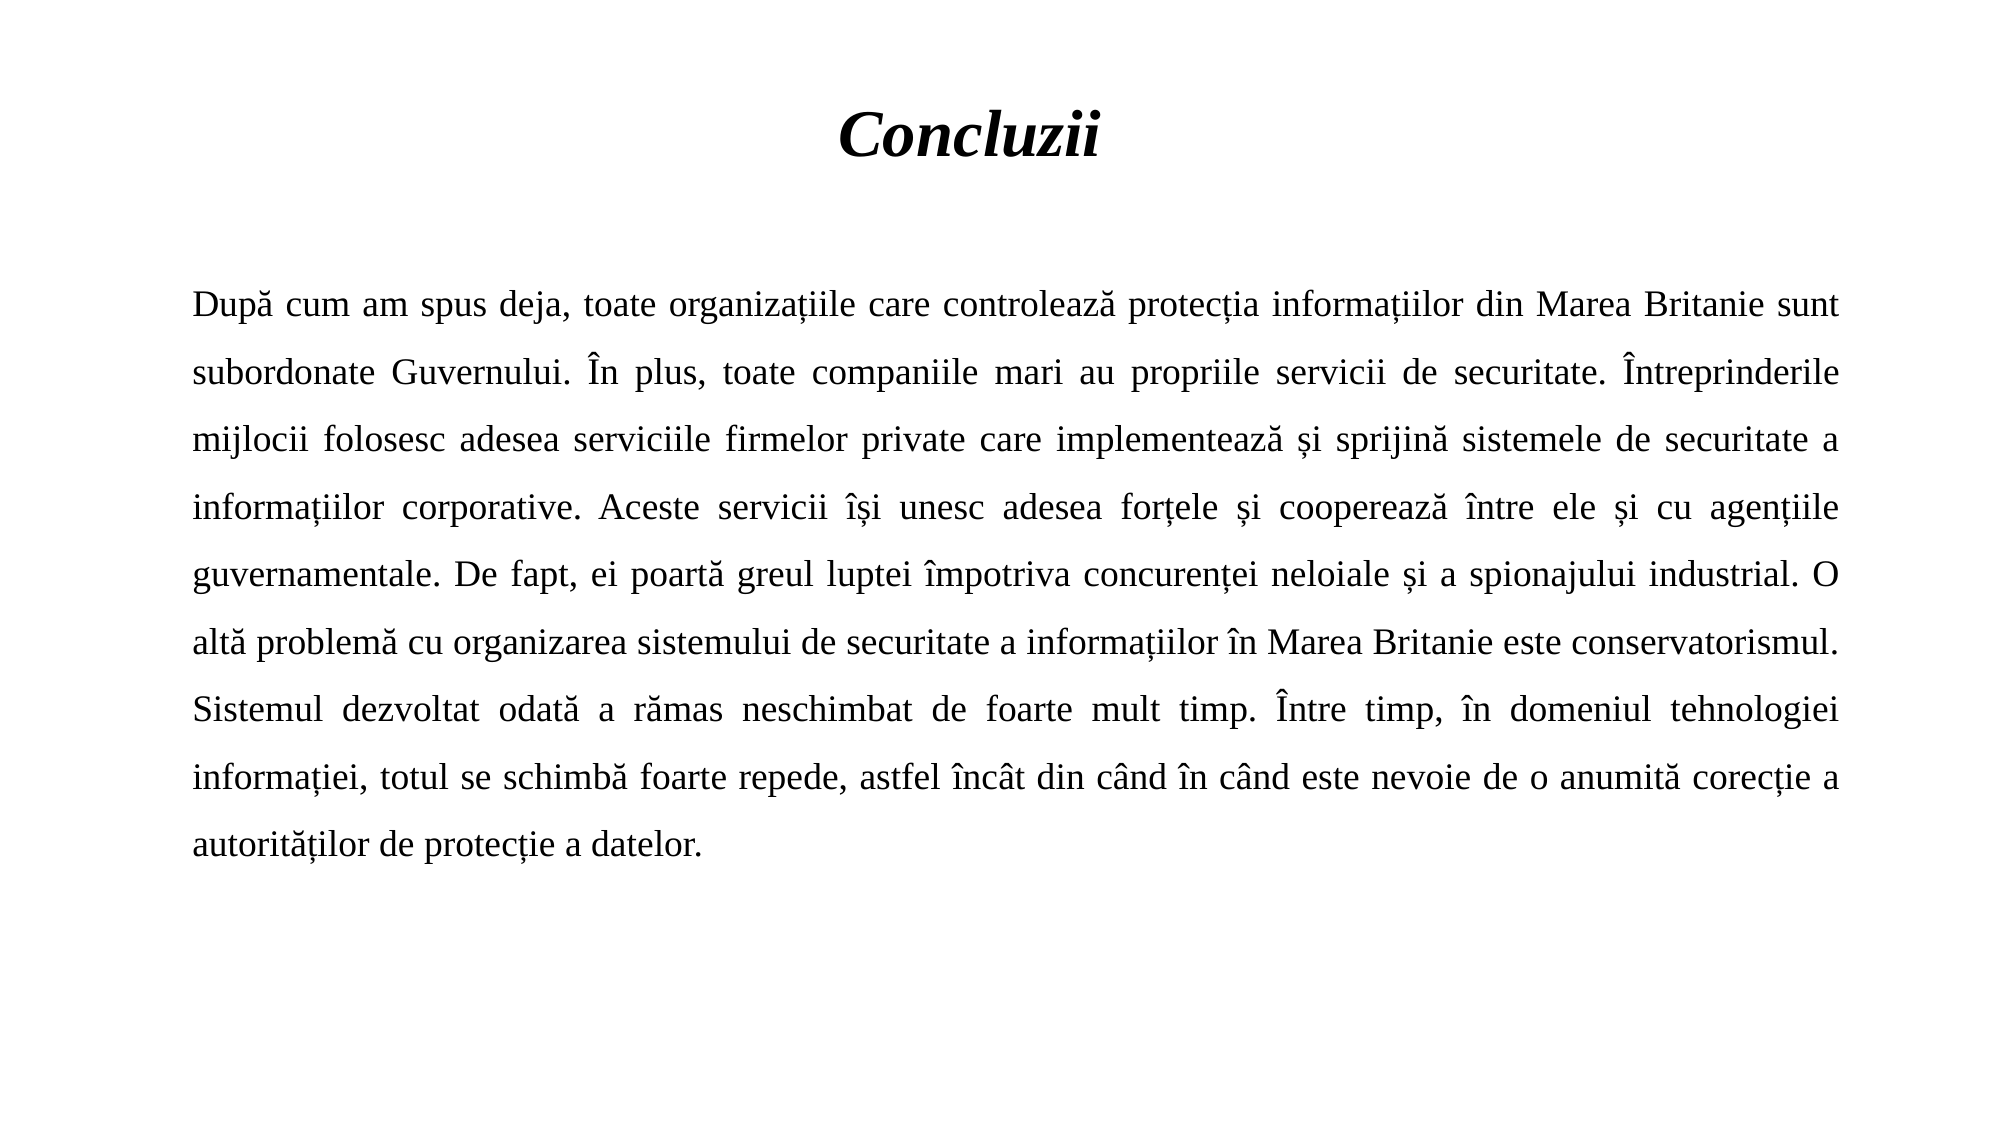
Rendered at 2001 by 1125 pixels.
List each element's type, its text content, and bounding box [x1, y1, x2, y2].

text_box Concluzii [823, 82, 2000, 177]
text_box După cum am spus deja, toate organizațiile care controlează protecția informațiilor din Marea Britanie sunt subordonate Guvernului. În plus, toate companiile mari au propriile servicii de securitate. Întreprinderile mijlocii folosesc adesea serviciile firmelor private care implementează și sprijină sistemele de securitate a informațiilor corporative. Aceste servicii își unesc adesea forțele și cooperează între ele și cu agențiile guvernamentale. De fapt, ei poartă greul luptei împotriva concurenței neloiale și a spionajului industrial. O altă problemă cu organizarea sistemului de securitate a informațiilor în Marea Britanie este conservatorismul. Sistemul dezvoltat odată a rămas neschimbat de foarte mult timp. Între timp, în domeniul tehnologiei informației, totul se schimbă foarte repede, astfel încât din când în când este nevoie de o anumită corecție a autorităților de protecție a datelor. [177, 249, 1857, 917]
